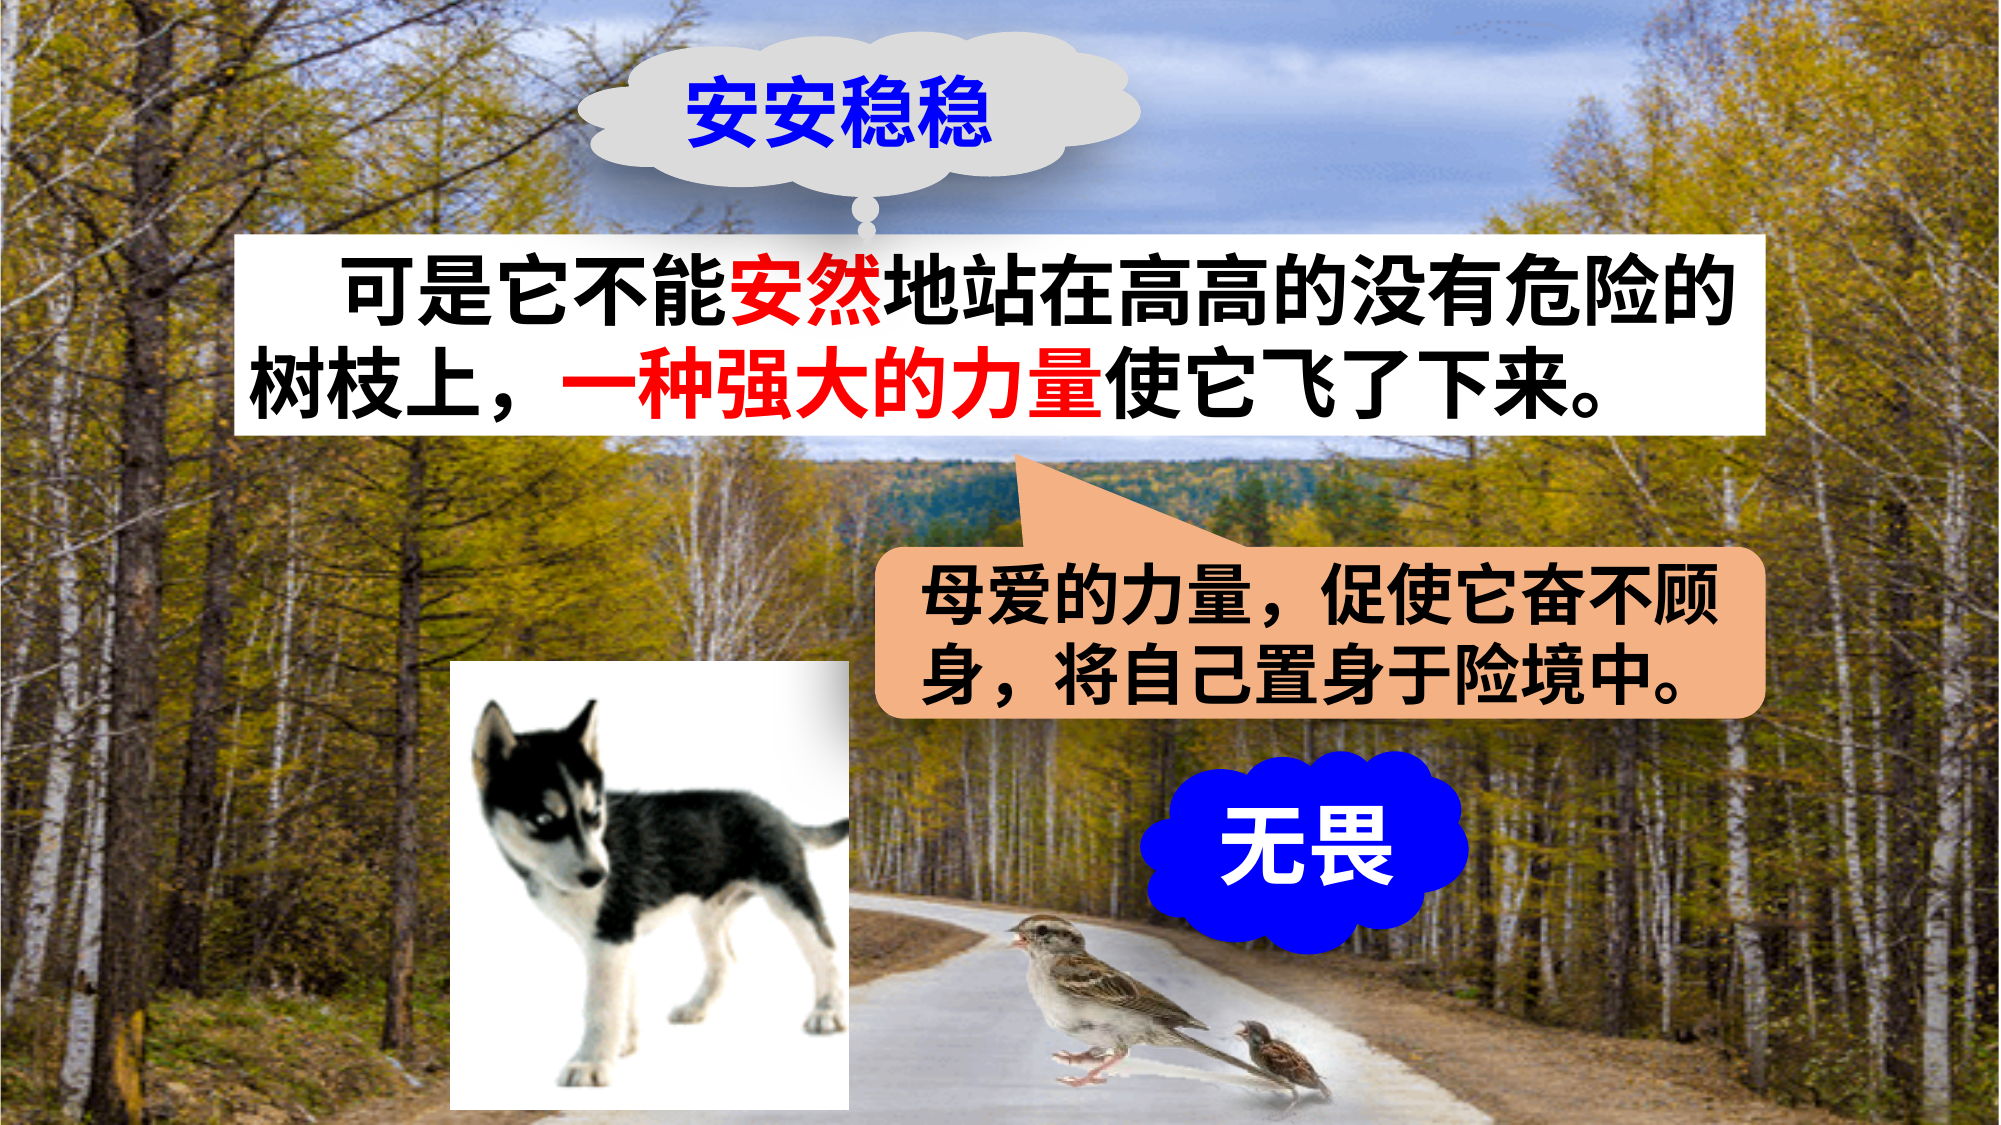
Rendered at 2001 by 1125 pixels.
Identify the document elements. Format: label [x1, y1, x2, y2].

picture [0, 0, 1999, 1125]
text_box [1140, 750, 1469, 954]
